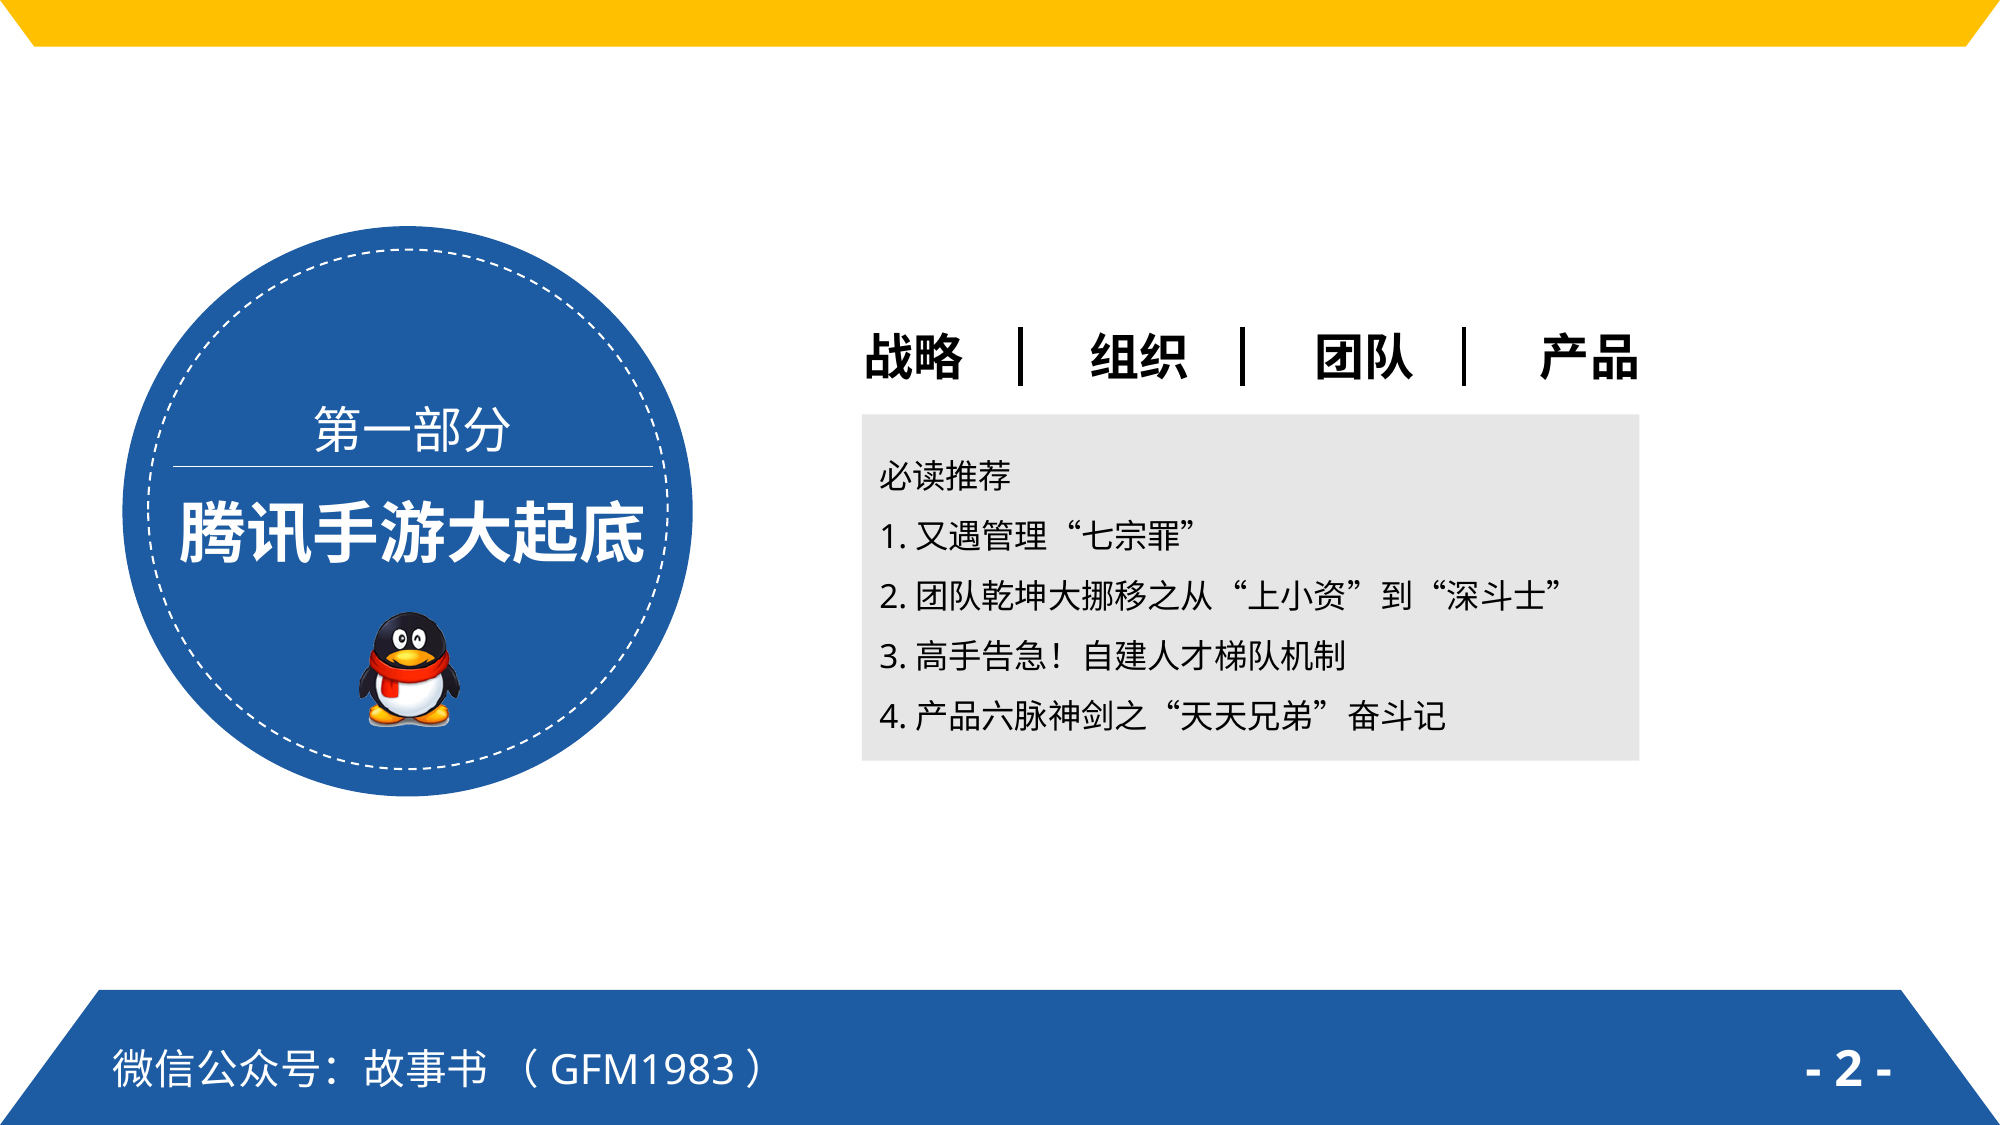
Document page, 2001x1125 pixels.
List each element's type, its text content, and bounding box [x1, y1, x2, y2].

text_box [121, 225, 694, 798]
text_box [0, 988, 2000, 1125]
text_box [147, 248, 669, 771]
text_box - 2 - [1790, 1029, 1907, 1105]
text_box 微信公众号：故事书 （GFM1983） [98, 1035, 803, 1100]
text_box [0, 0, 2000, 48]
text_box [847, 318, 1656, 761]
picture [349, 611, 466, 727]
